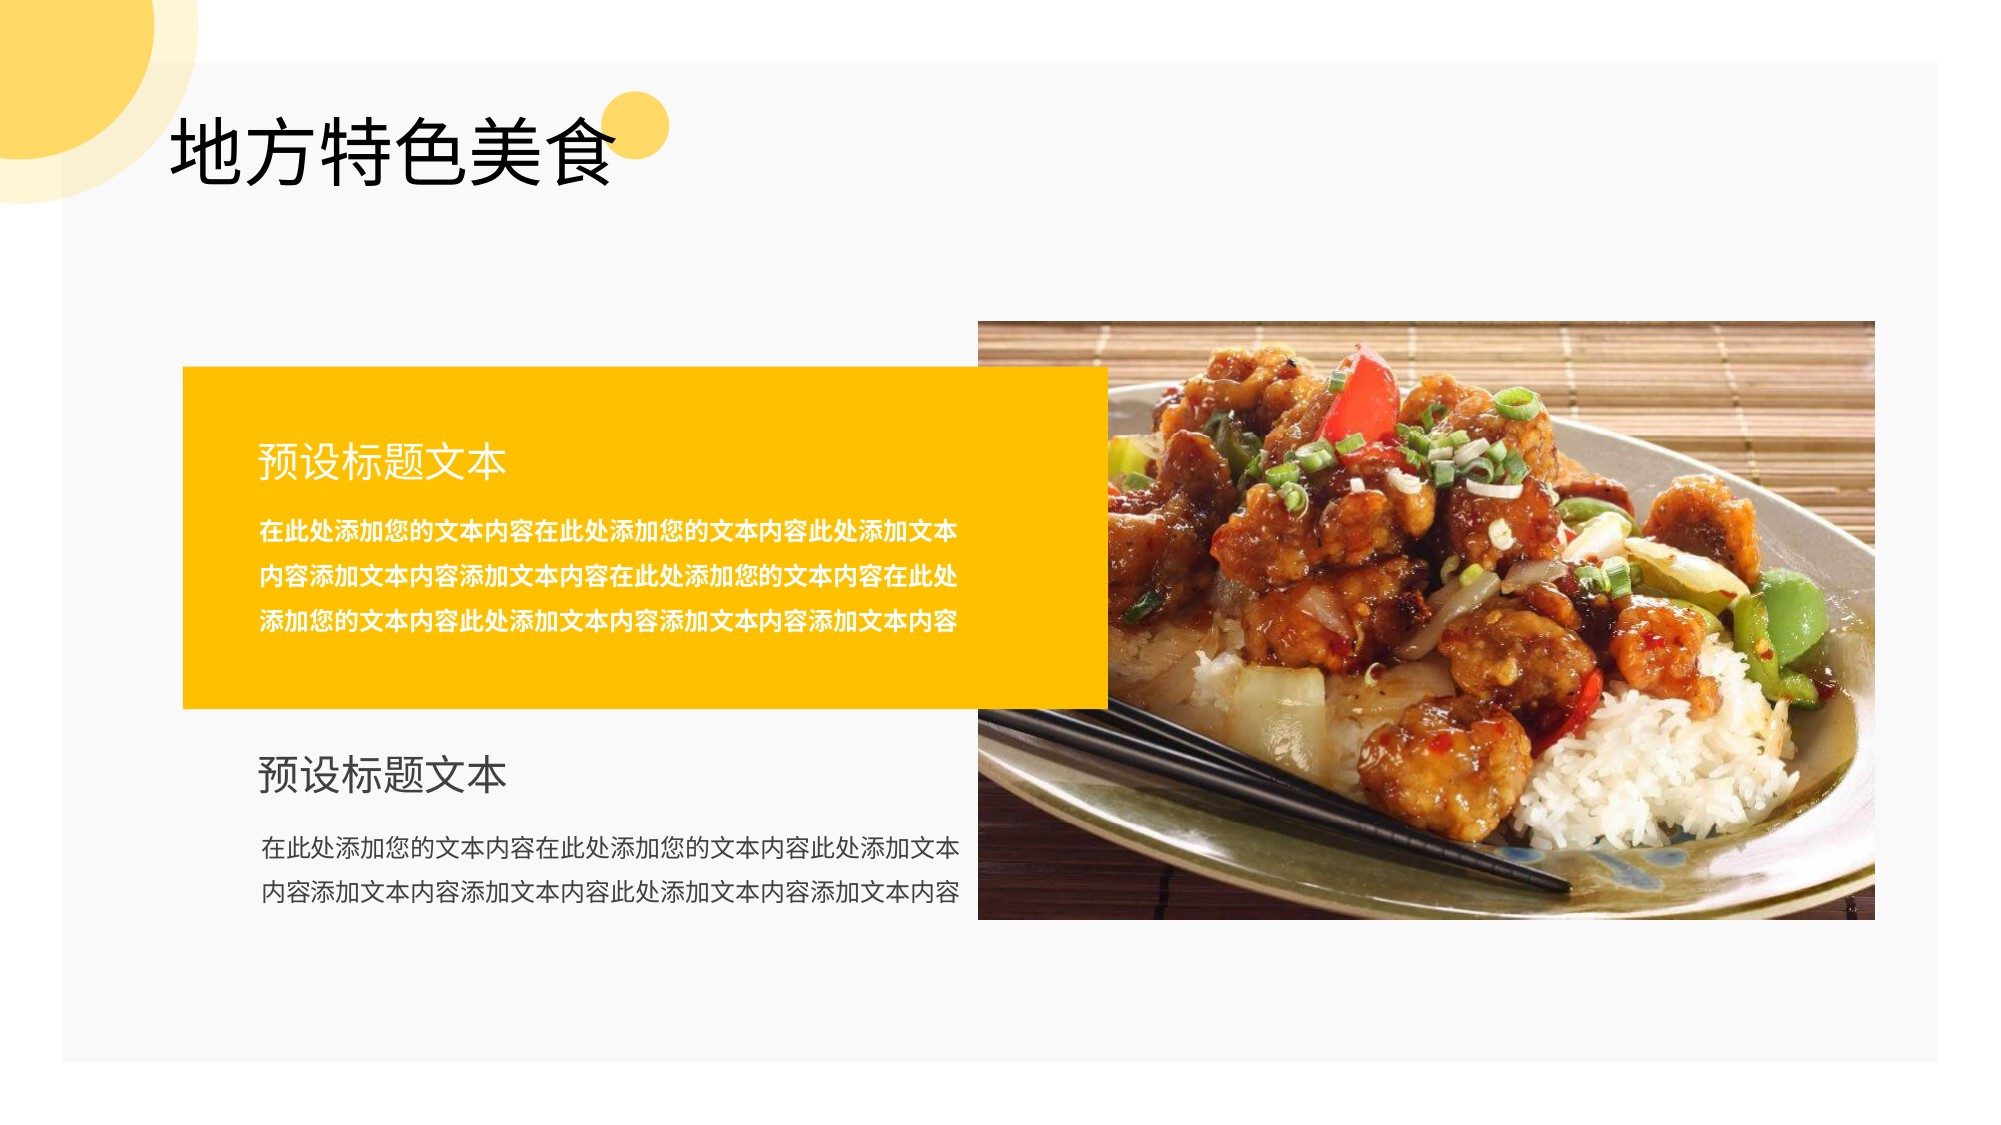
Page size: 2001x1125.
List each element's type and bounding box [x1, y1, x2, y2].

picture [977, 321, 1875, 920]
text_box [182, 366, 1108, 920]
